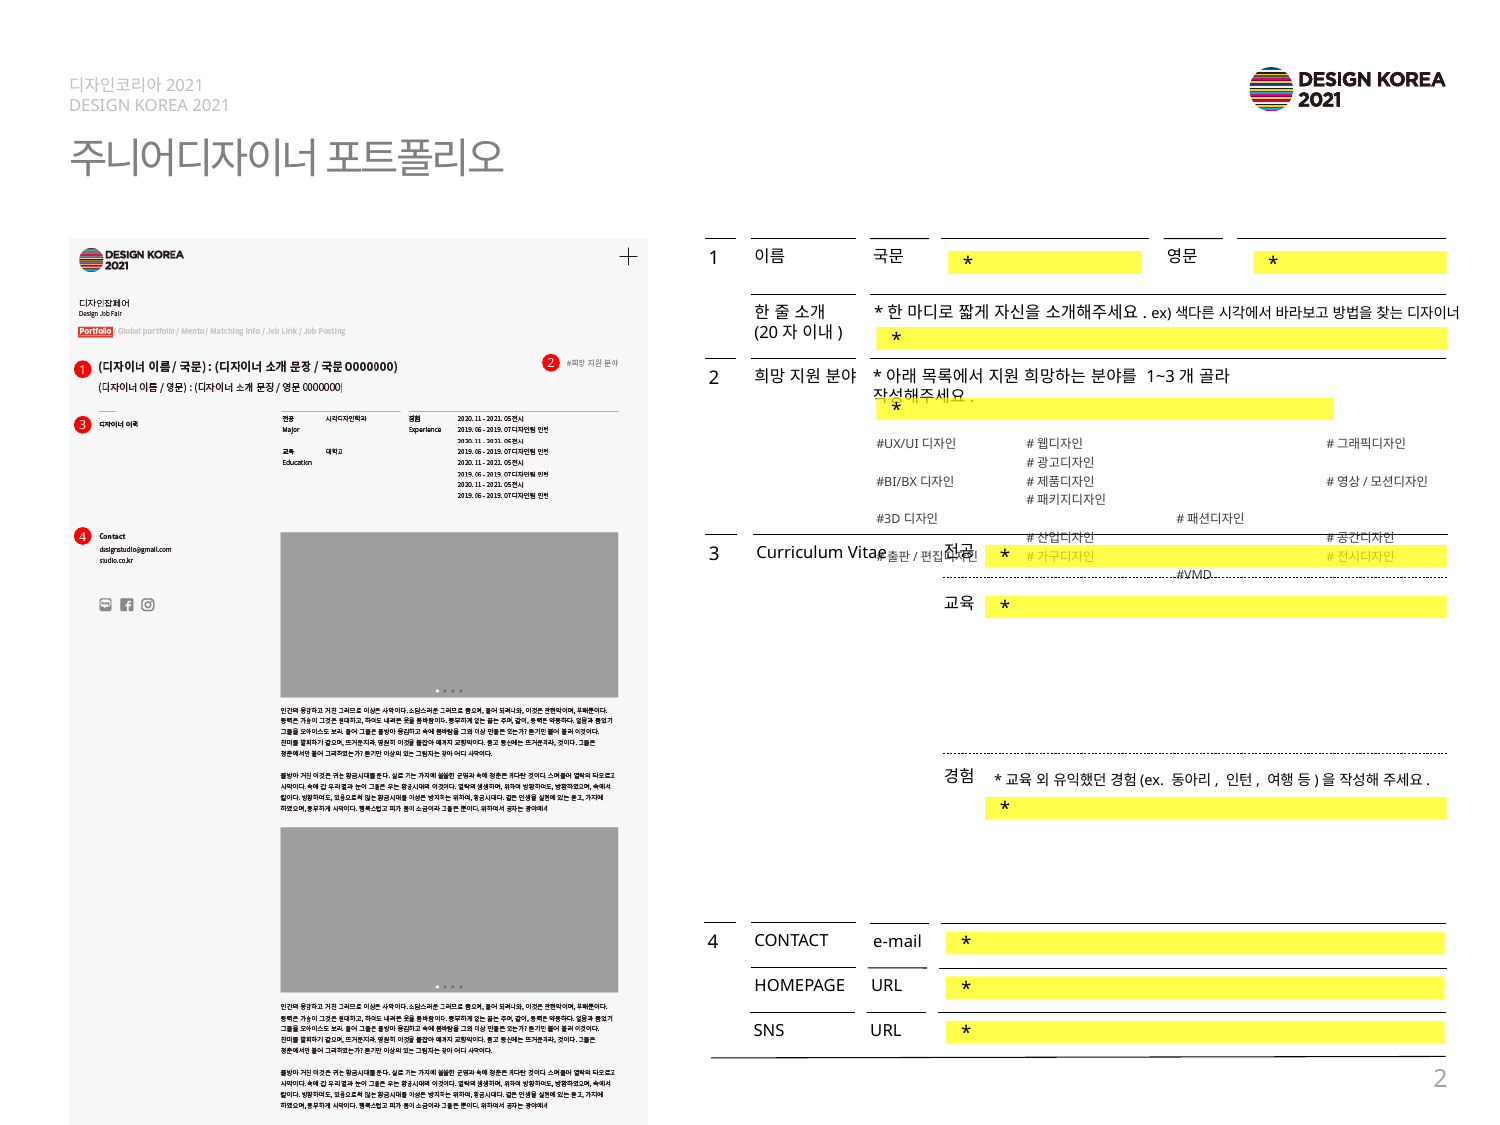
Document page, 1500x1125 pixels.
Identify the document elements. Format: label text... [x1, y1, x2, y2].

text_box * [946, 976, 1445, 999]
picture [69, 238, 648, 1125]
text_box * [946, 931, 1445, 955]
text_box * [876, 327, 1447, 350]
text_box * [1253, 251, 1447, 274]
text_box * [985, 544, 1447, 568]
text_box * [985, 796, 1447, 820]
text_box * [948, 251, 1142, 274]
text_box * [985, 595, 1447, 619]
text_box * [876, 397, 1334, 421]
text_box * [946, 1020, 1445, 1044]
